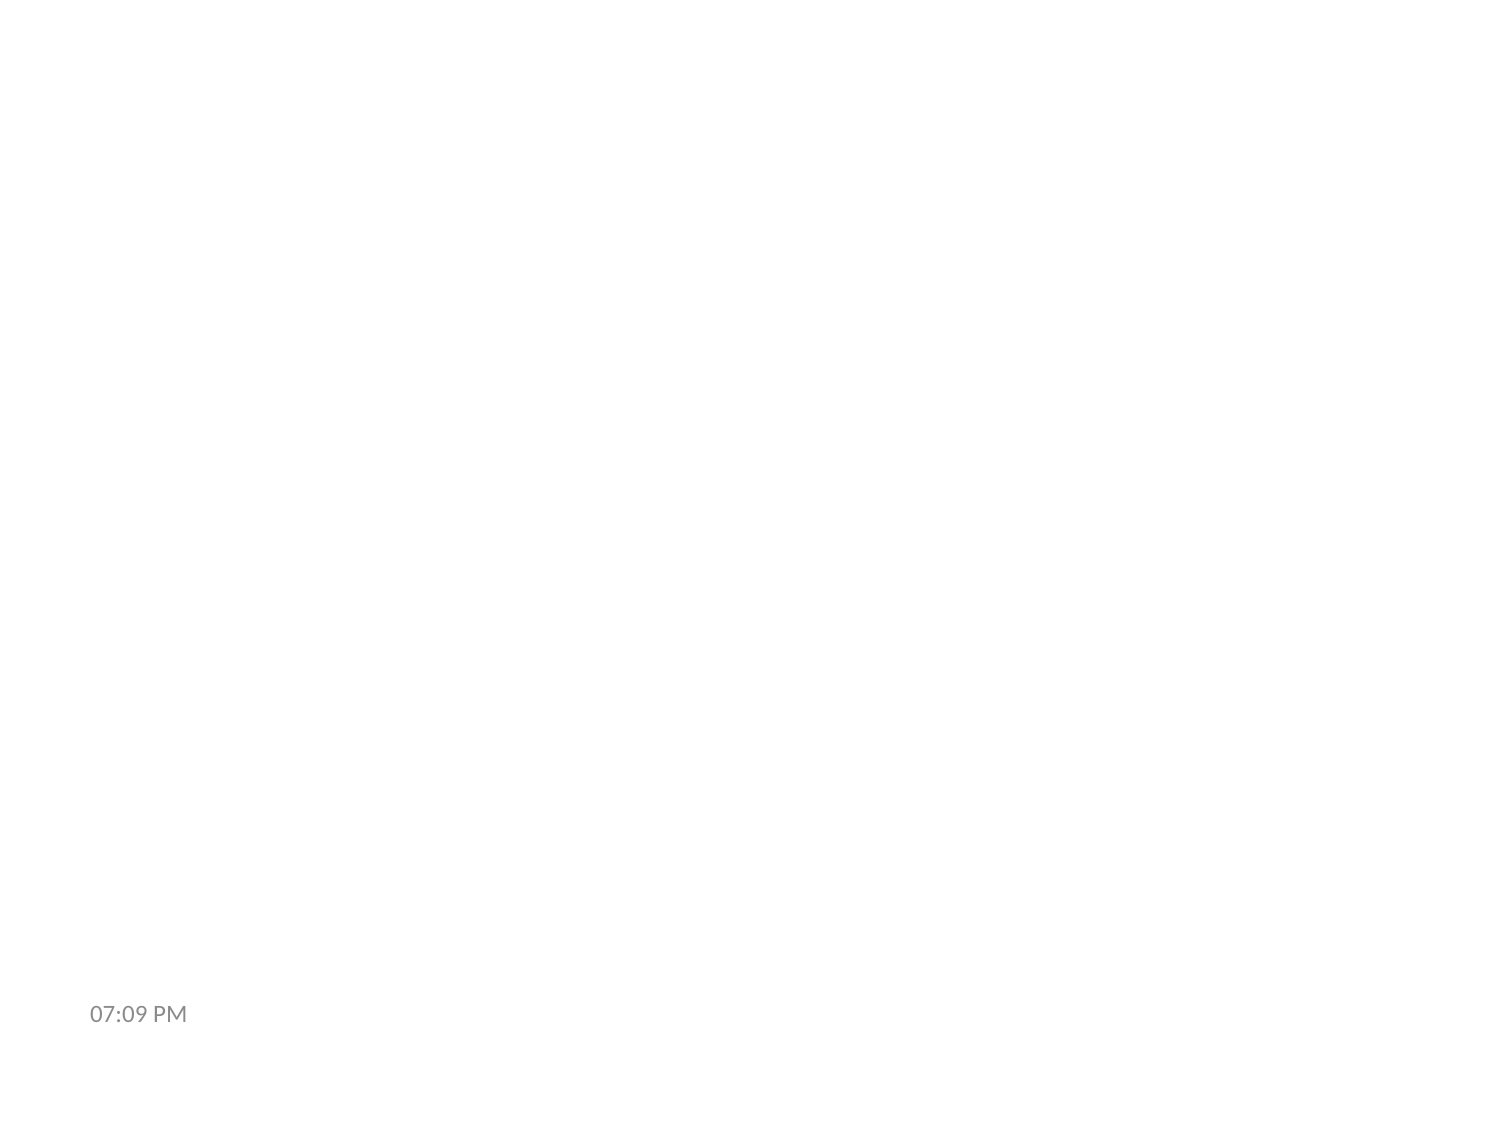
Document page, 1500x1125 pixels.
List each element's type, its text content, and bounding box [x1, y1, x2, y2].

text_box 3:35 PM [75, 982, 425, 1043]
